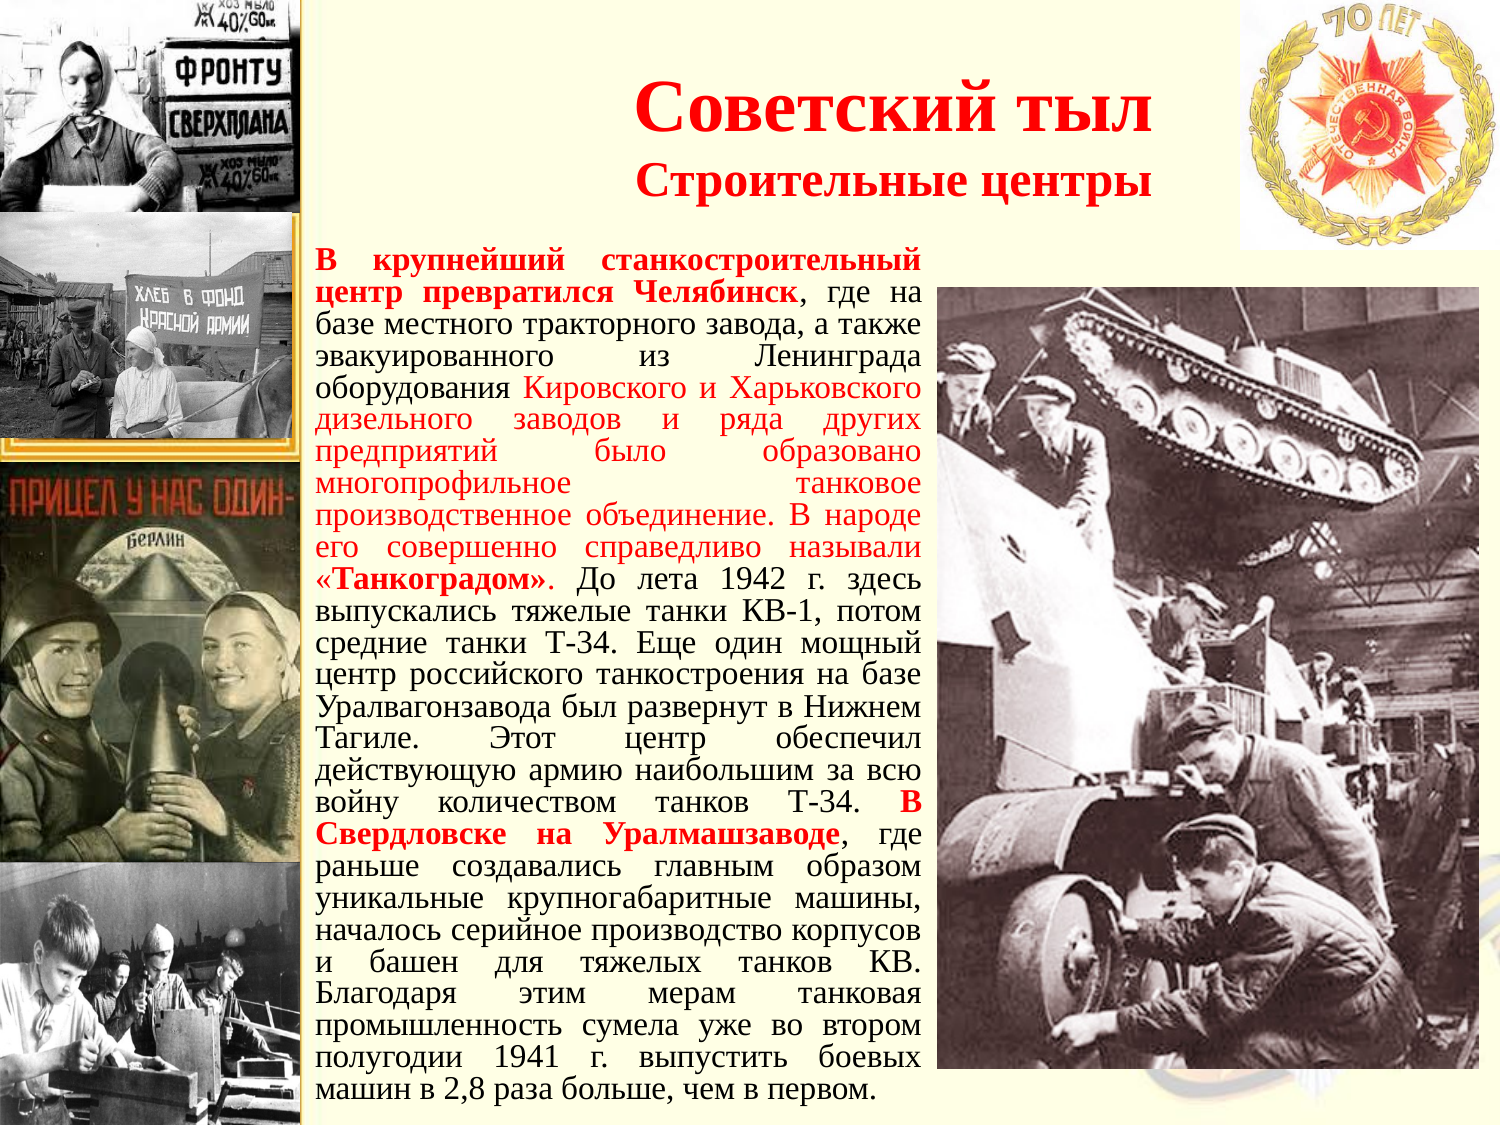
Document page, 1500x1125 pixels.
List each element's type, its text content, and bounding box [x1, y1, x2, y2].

text_box В крупнейший станкостроительный центр превратился Челябинск, где на базе местного тракторного завода, а также эвакуированного из Ленинграда оборудования Кировского и Харьковского дизельного заводов и ряда других предприятий было образовано многопрофильное танковое производственное объединение. В народе его совершенно справедливо называли «Танкоградом». До лета 1942 г. здесь выпускались тяжелые танки КВ-1, потом средние танки Т-34. Еще один мощный центр российского танкостроения на базе Уралвагонзавода был развернут в Нижнем Тагиле. Этот центр обеспечил действующую армию наибольшим за всю войну количеством танков Т-34. В Свердловске на Уралмашзаводе, где раньше создавались главным образом уникальные крупногабаритные машины, началось серийное производство корпусов и башен для тяжелых танков КВ. Благодаря этим мерам танковая промышленность сумела уже во втором полугодии 1941 г. выпустить боевых машин в 2,8 раза больше, чем в первом. [302, 237, 938, 1100]
picture [0, 0, 1500, 1125]
title Советский тыл Строительные центры [337, 37, 1234, 226]
